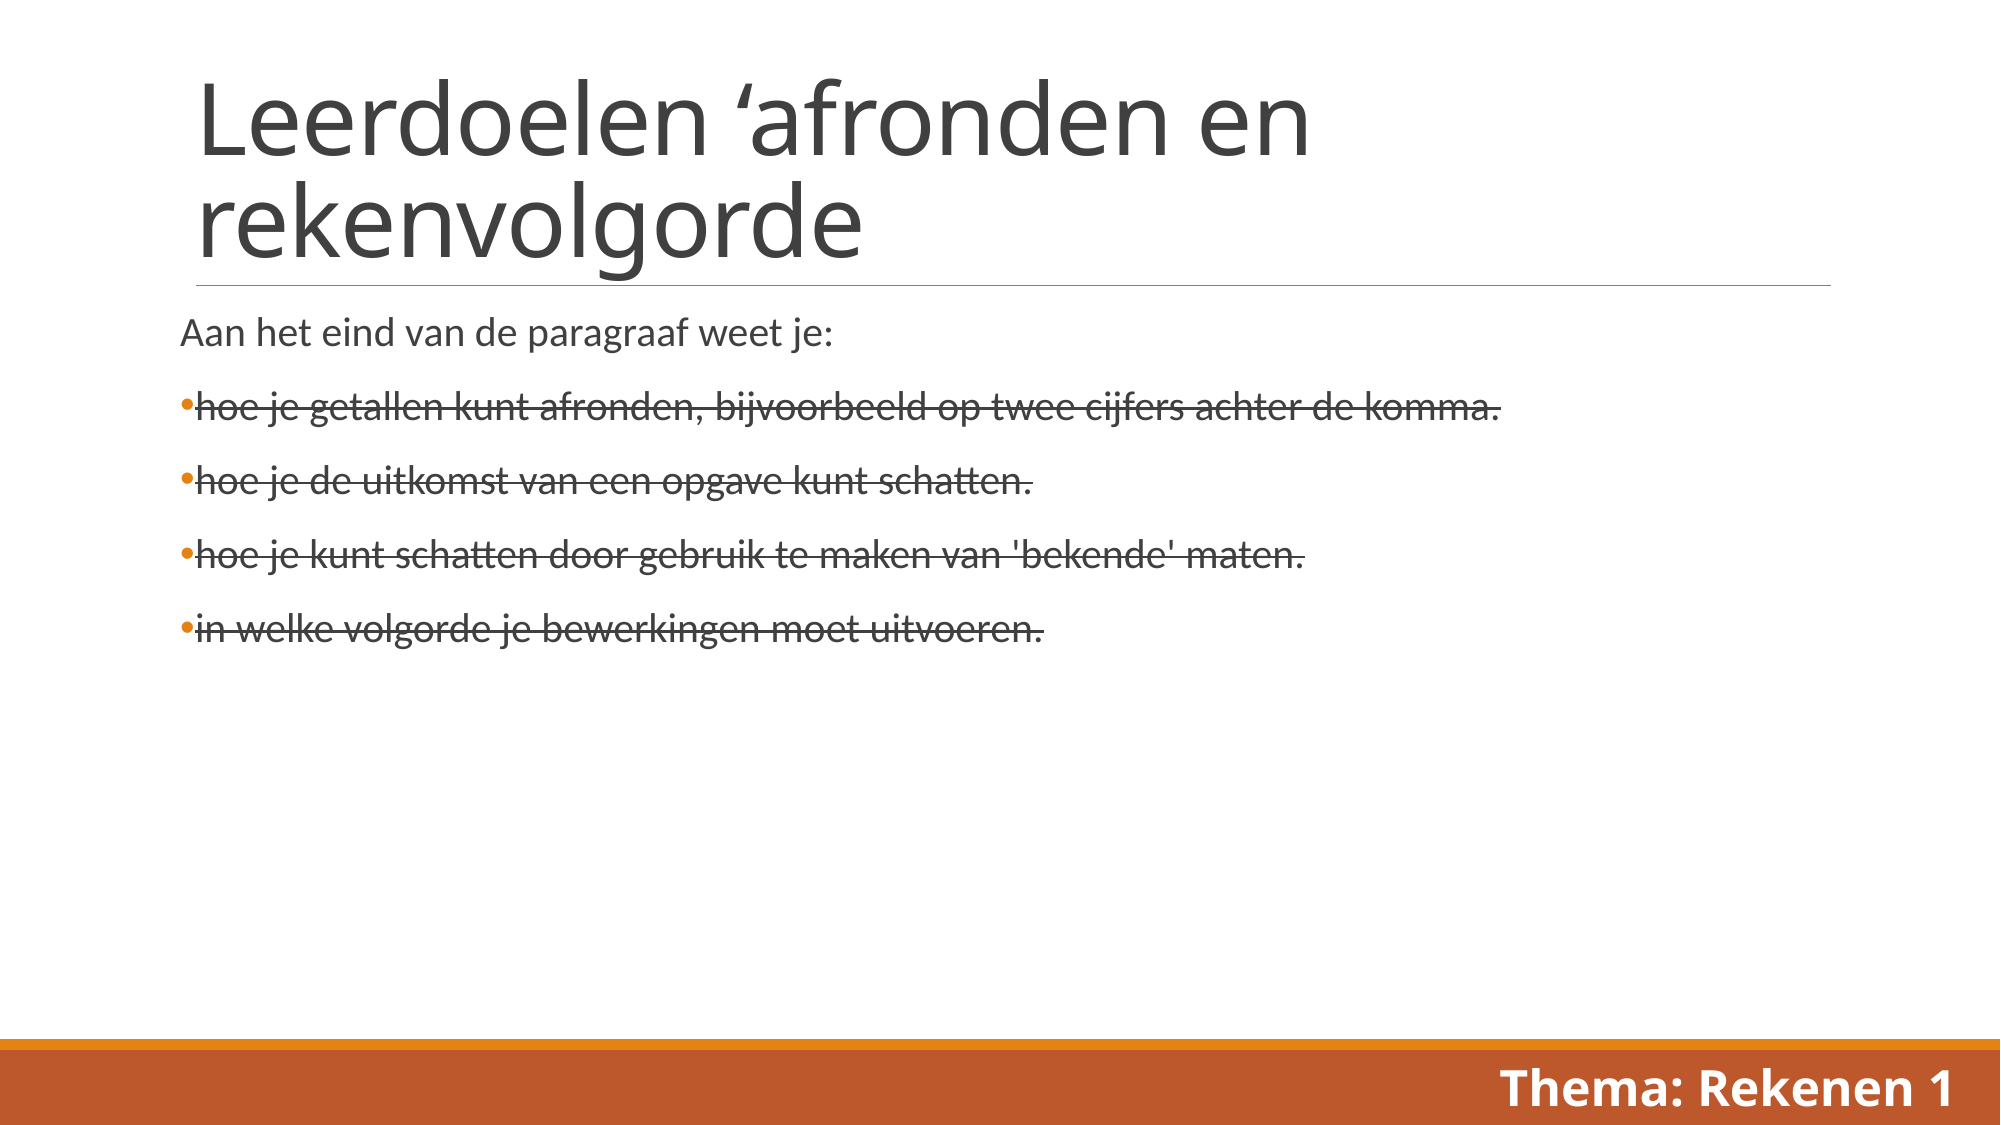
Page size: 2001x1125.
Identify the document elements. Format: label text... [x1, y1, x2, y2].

list Aan het eind van de paragraaf weet je: hoe je getallen kunt afronden, bijvoorbeeld op twee cijfers achter de komma. hoe je de uitkomst van een opgave kunt schatten. hoe je kunt schatten door gebruik te maken van 'bekende' maten. in welke volgorde je bewerkingen moet uitvoeren. [180, 302, 1830, 963]
title Leerdoelen ‘afronden en rekenvolgorde [180, 47, 1830, 285]
text_box Thema: Rekenen 1 [1470, 1049, 1985, 1124]
